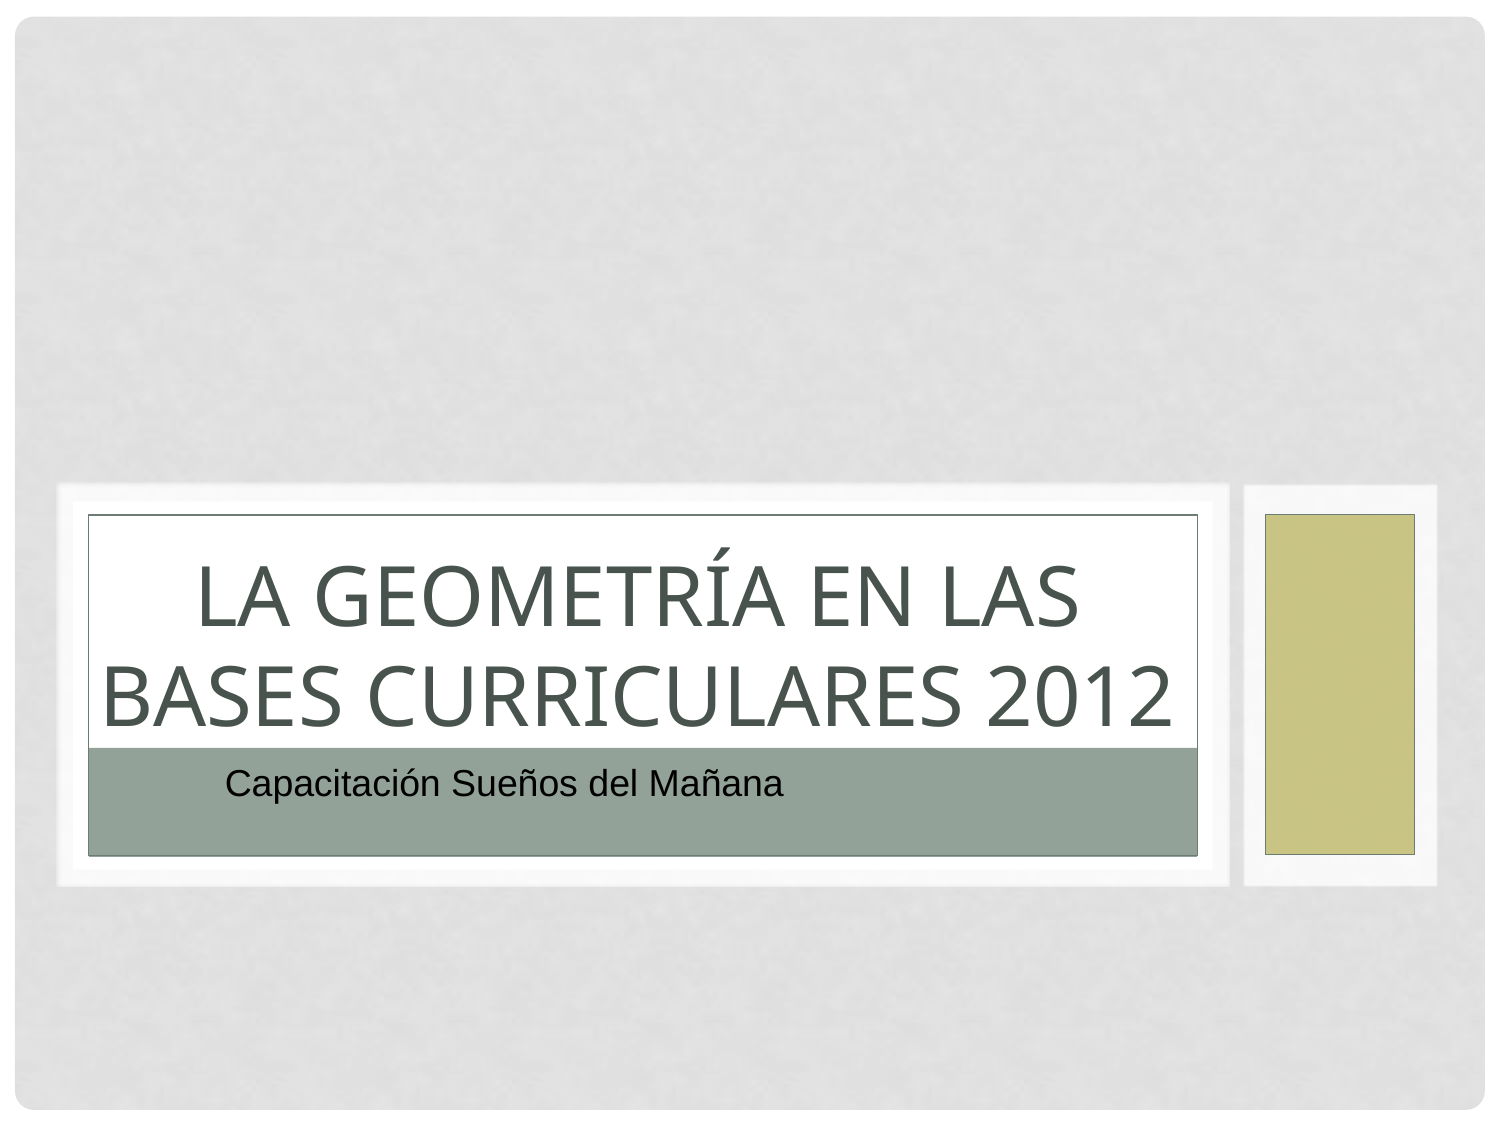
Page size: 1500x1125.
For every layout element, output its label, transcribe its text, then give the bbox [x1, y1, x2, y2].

text_box Capacitación Sueños del Mañana [210, 751, 799, 857]
title La Geometría en las Bases Curriculares 2012 [76, 479, 1199, 751]
